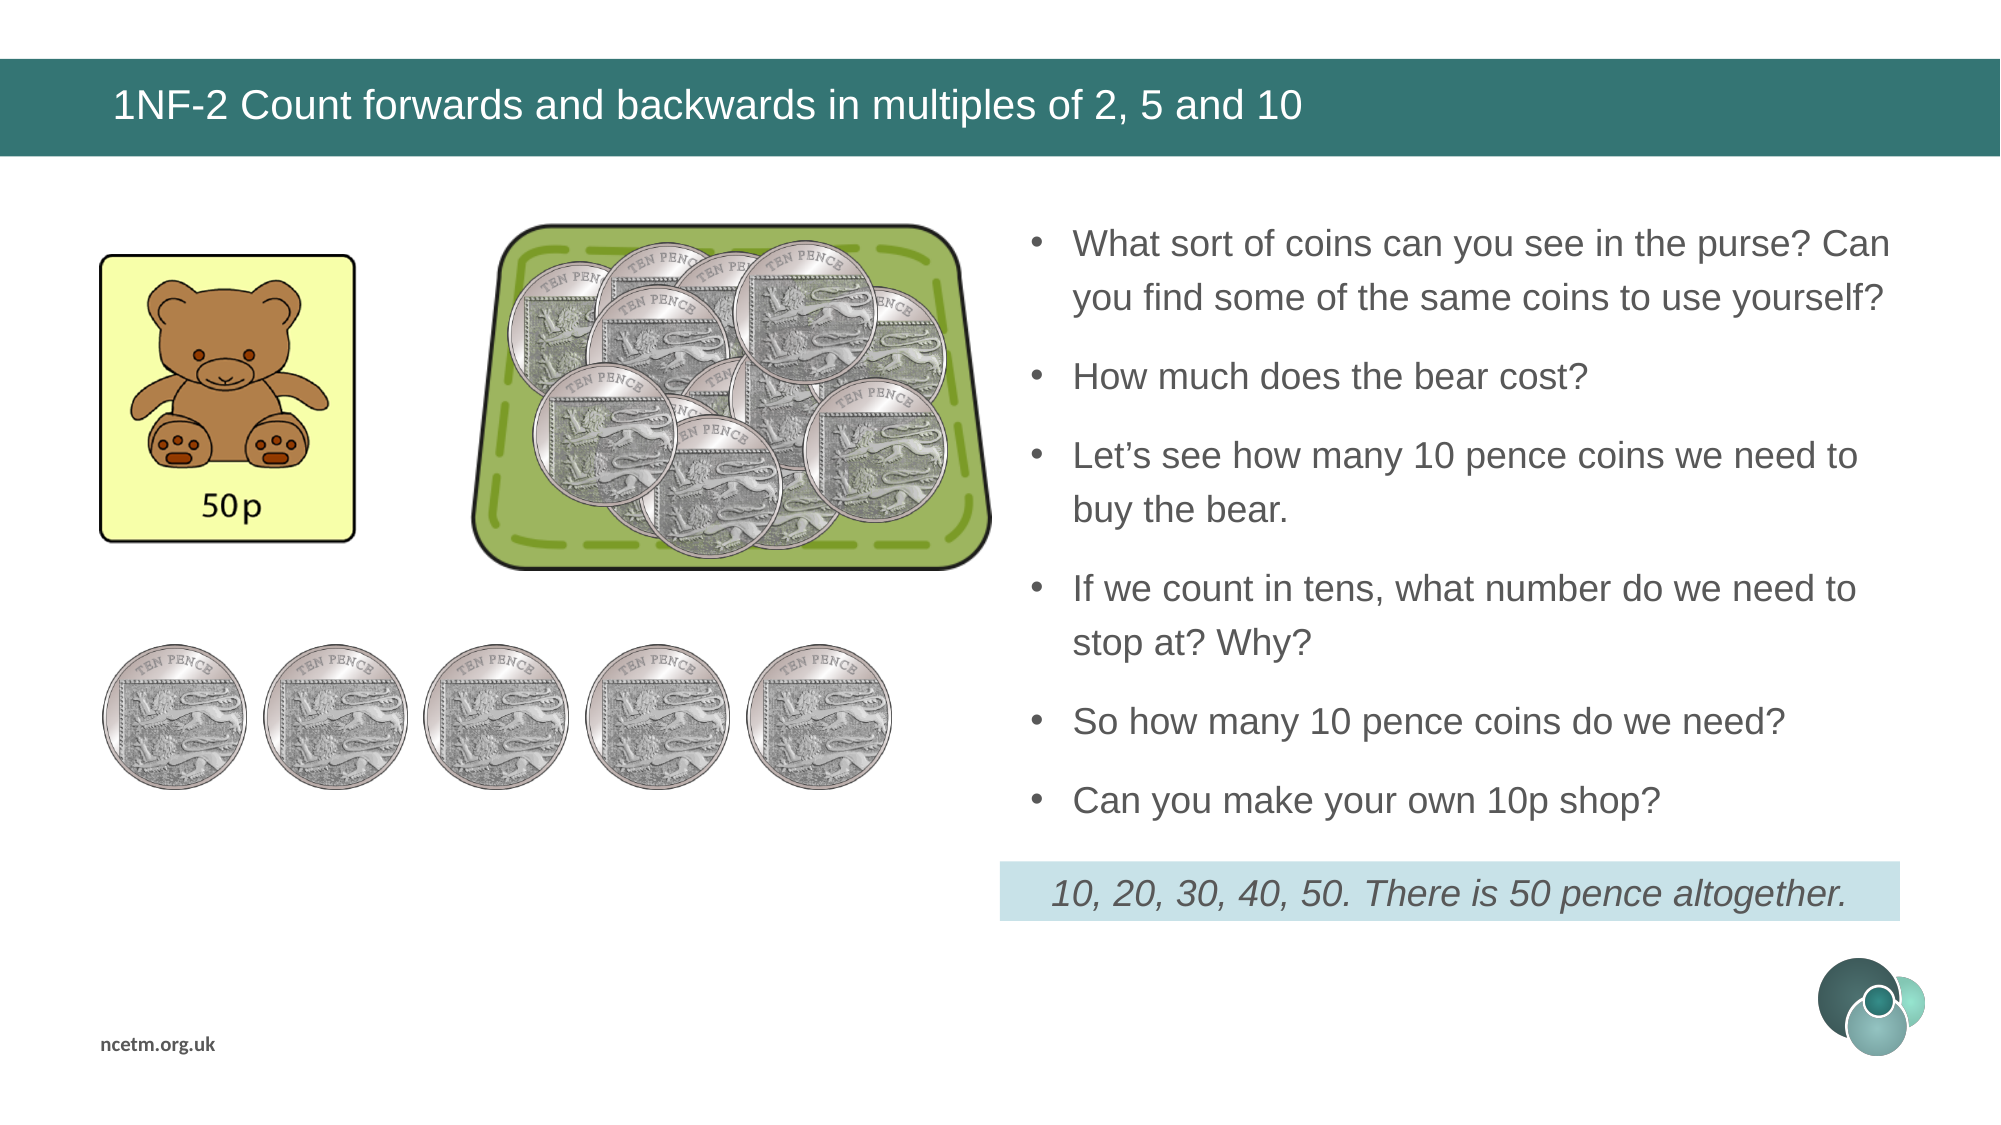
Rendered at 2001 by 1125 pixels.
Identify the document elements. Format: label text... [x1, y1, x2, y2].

title 1NF-2 Count forwards and backwards in multiples of 2, 5 and 10 [97, 76, 1945, 147]
picture [423, 644, 569, 790]
text_box What sort of coins can you see in the purse? Can you find some of the same coins to use yourself? How much does the bear cost? Let’s see how many 10 pence coins we need to buy the bear. If we count in tens, what number do we need to stop at? Why? So how many 10 pence coins do we need? Can you make your own 10p shop? [1015, 203, 1916, 849]
picture [746, 644, 892, 790]
picture [461, 205, 992, 571]
text_box 10, 20, 30, 40, 50. There is 50 pence altogether. [999, 861, 1900, 921]
picture [1818, 958, 1925, 1056]
picture [585, 644, 730, 790]
picture [263, 644, 408, 790]
picture [102, 644, 247, 790]
picture [93, 246, 361, 550]
